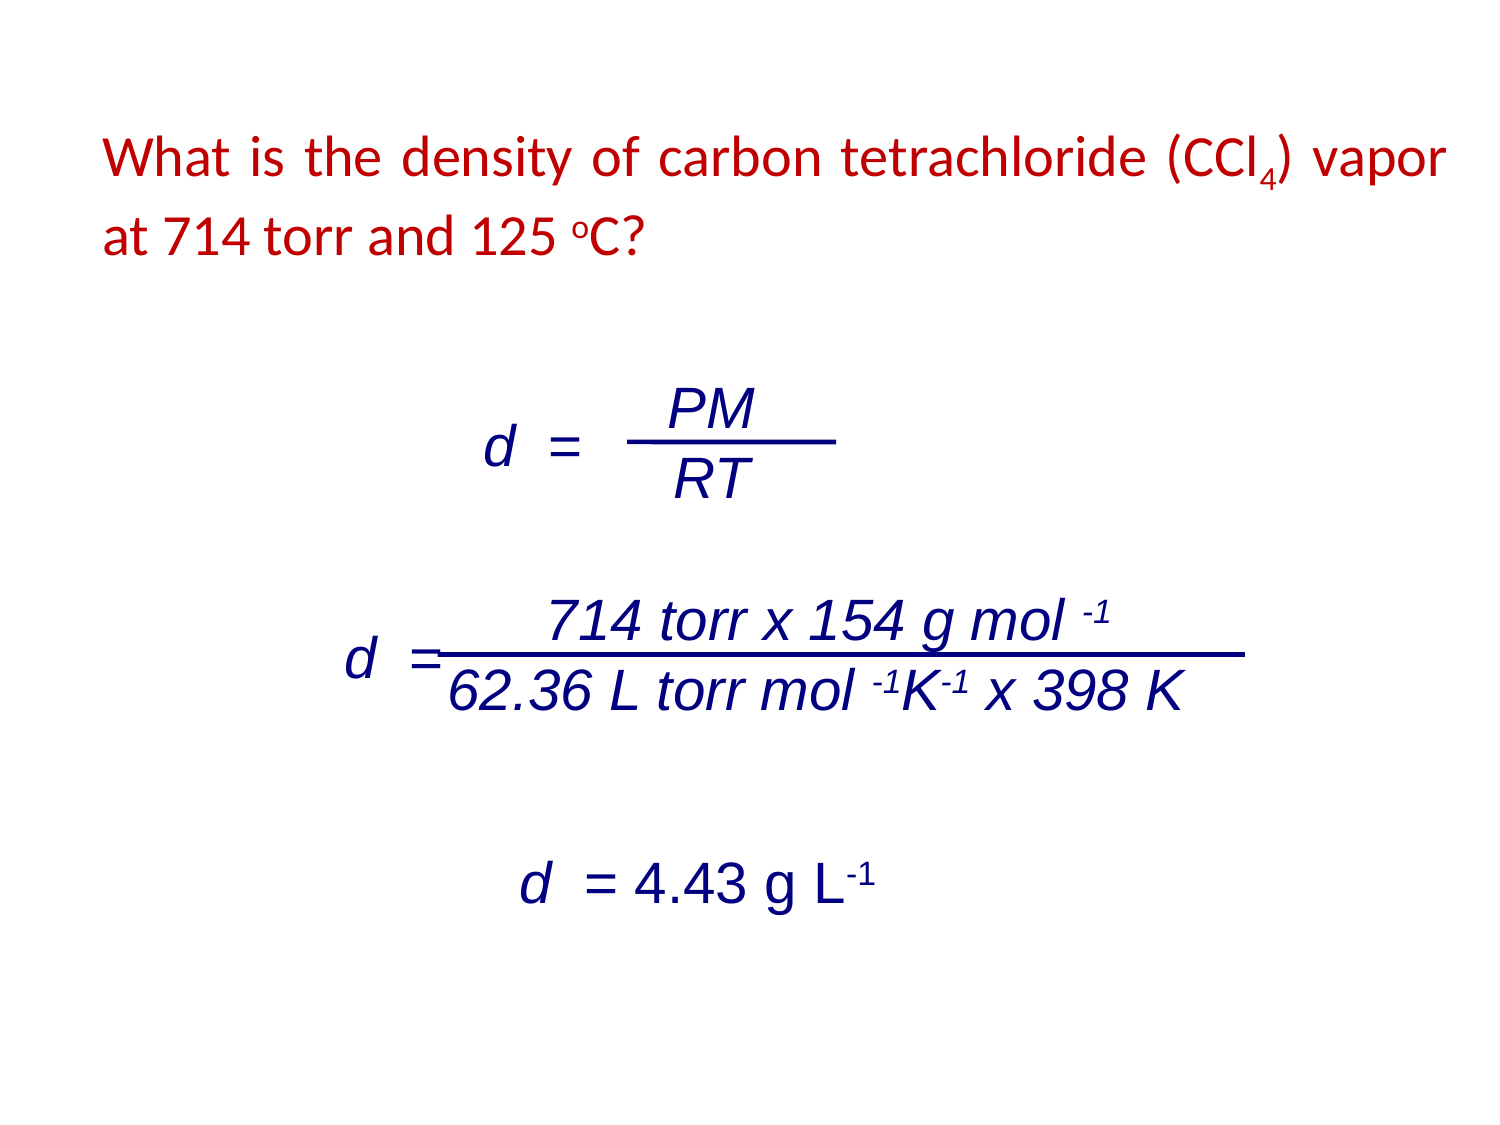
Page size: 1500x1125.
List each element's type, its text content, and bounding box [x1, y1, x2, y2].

text_box What is the density of carbon tetrachloride (CCl4) vapor at 714 torr and 125 oC? [87, 110, 1463, 345]
text_box d = 4.43 g L-1 [504, 837, 1013, 923]
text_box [257, 574, 1401, 709]
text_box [449, 362, 837, 497]
